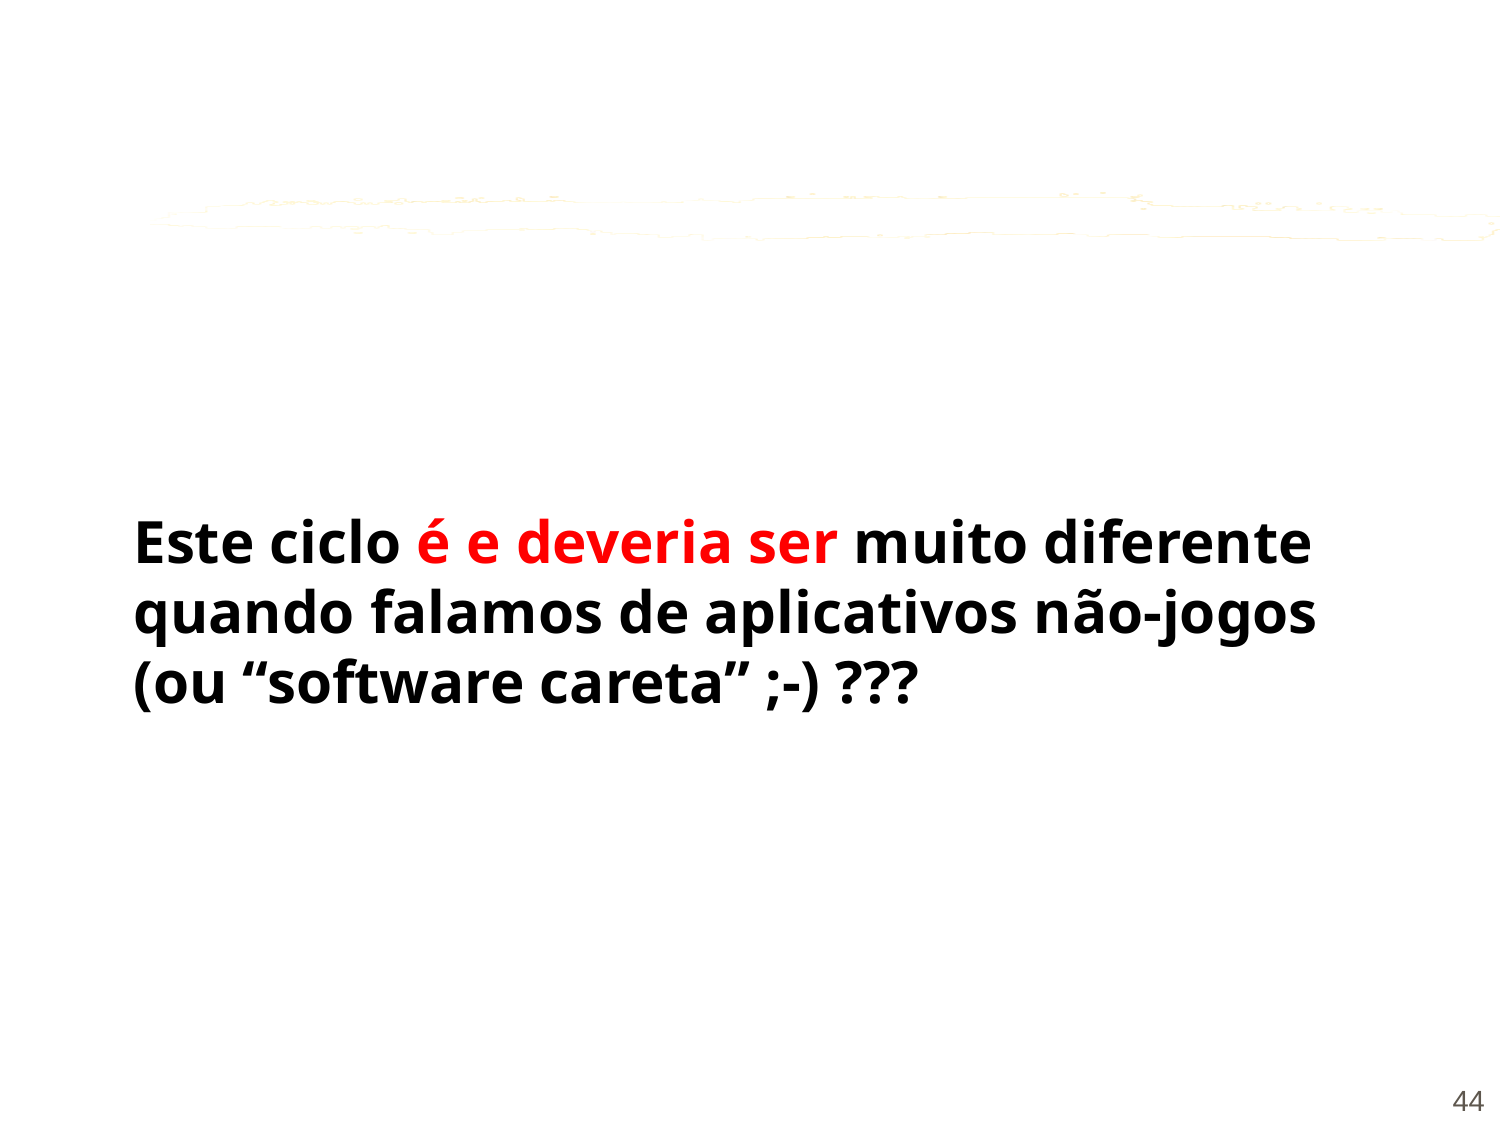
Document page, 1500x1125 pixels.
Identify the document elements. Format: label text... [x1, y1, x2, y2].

list Este ciclo é e deveria ser muito diferente quando falamos de aplicativos não-jogos (ou “software careta” ;-) ??? [118, 476, 1394, 724]
slide_number 44 [1187, 1049, 1500, 1125]
